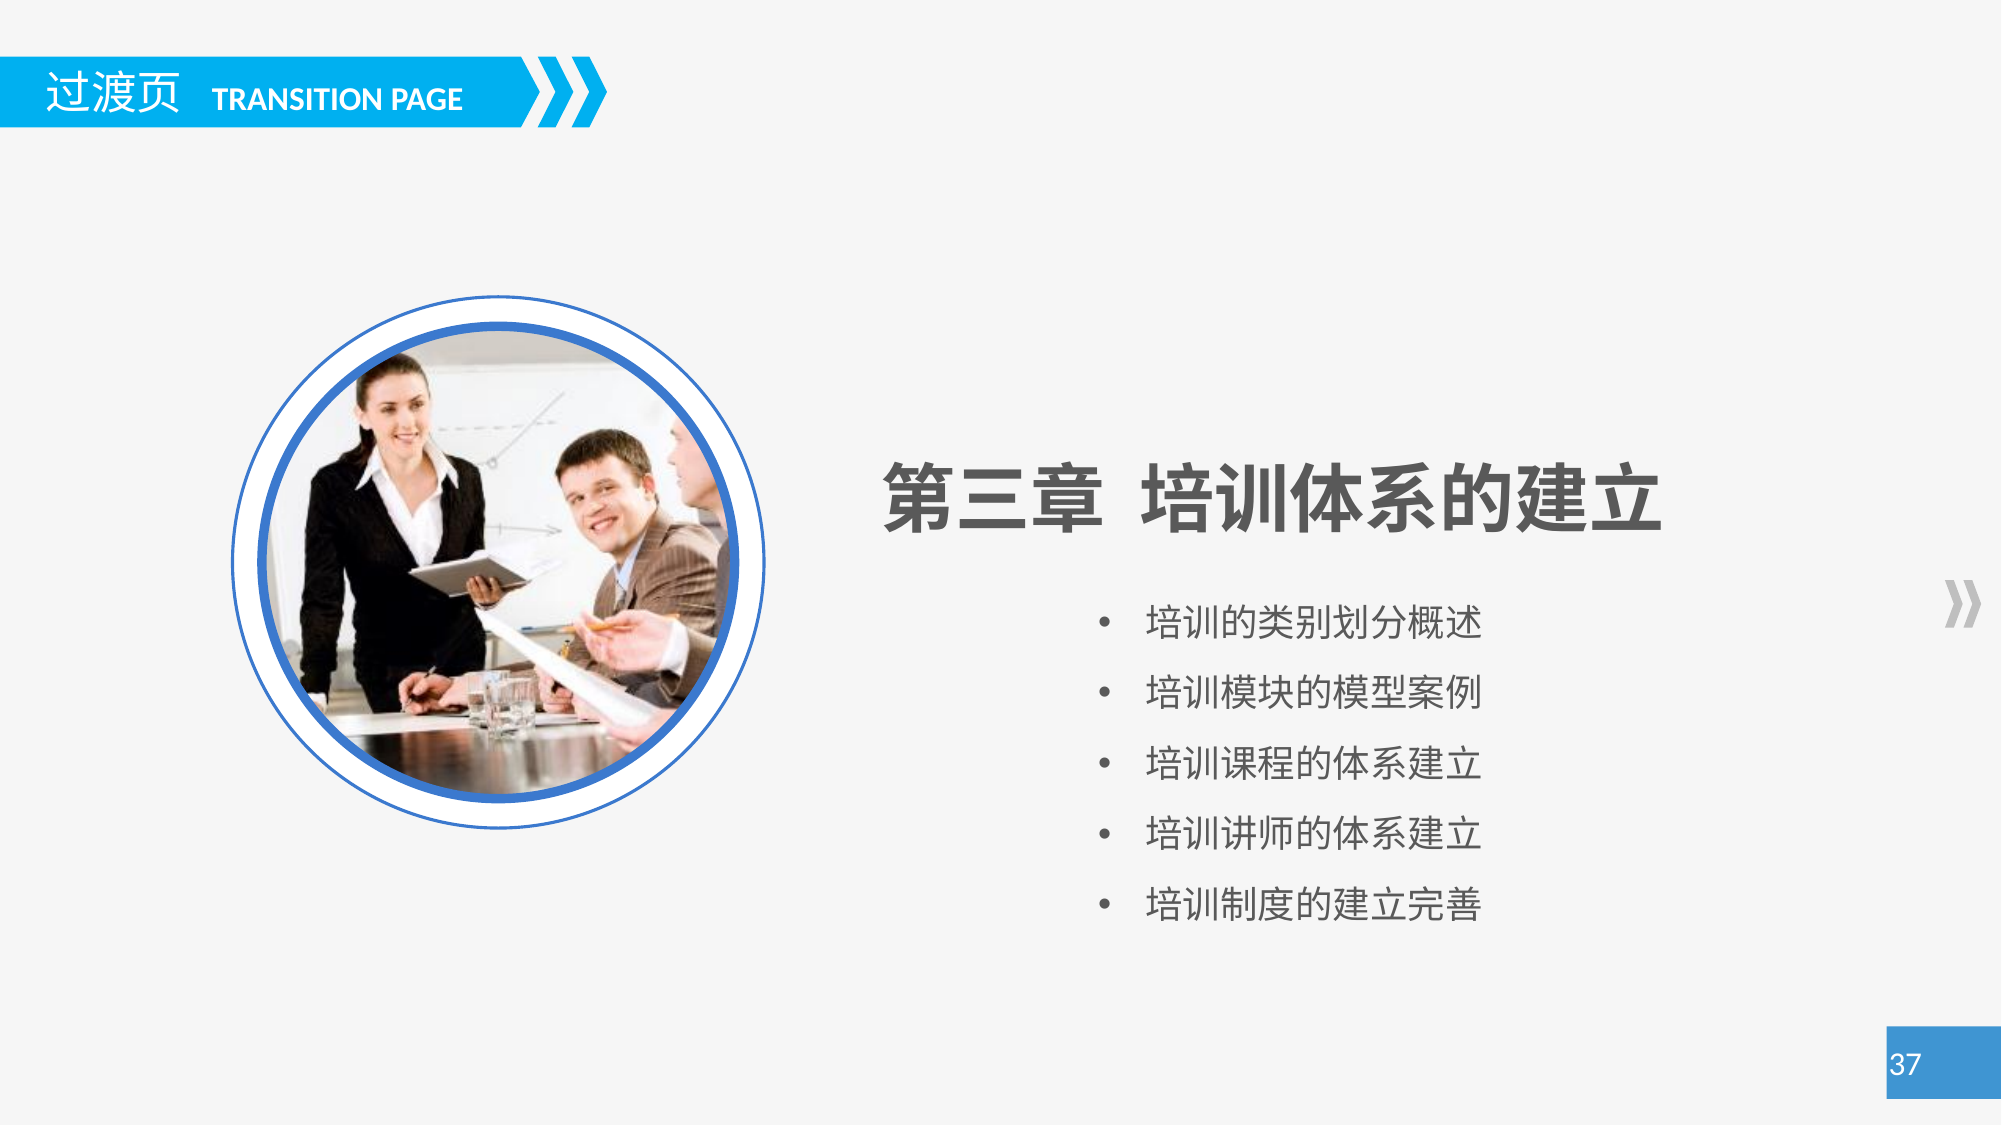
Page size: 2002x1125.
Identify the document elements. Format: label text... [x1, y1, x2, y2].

text_box [259, 324, 737, 801]
text_box 培训模块的模型案例 [1083, 661, 1674, 722]
text_box 培训讲师的体系建立 [1083, 803, 1674, 863]
text_box 培训的类别划分概述 [1083, 591, 1674, 652]
text_box 培训课程的体系建立 [1083, 732, 1674, 793]
text_box 第三章 培训体系的建立 [835, 444, 1710, 549]
text_box 培训制度的建立完善 [1083, 873, 1674, 934]
